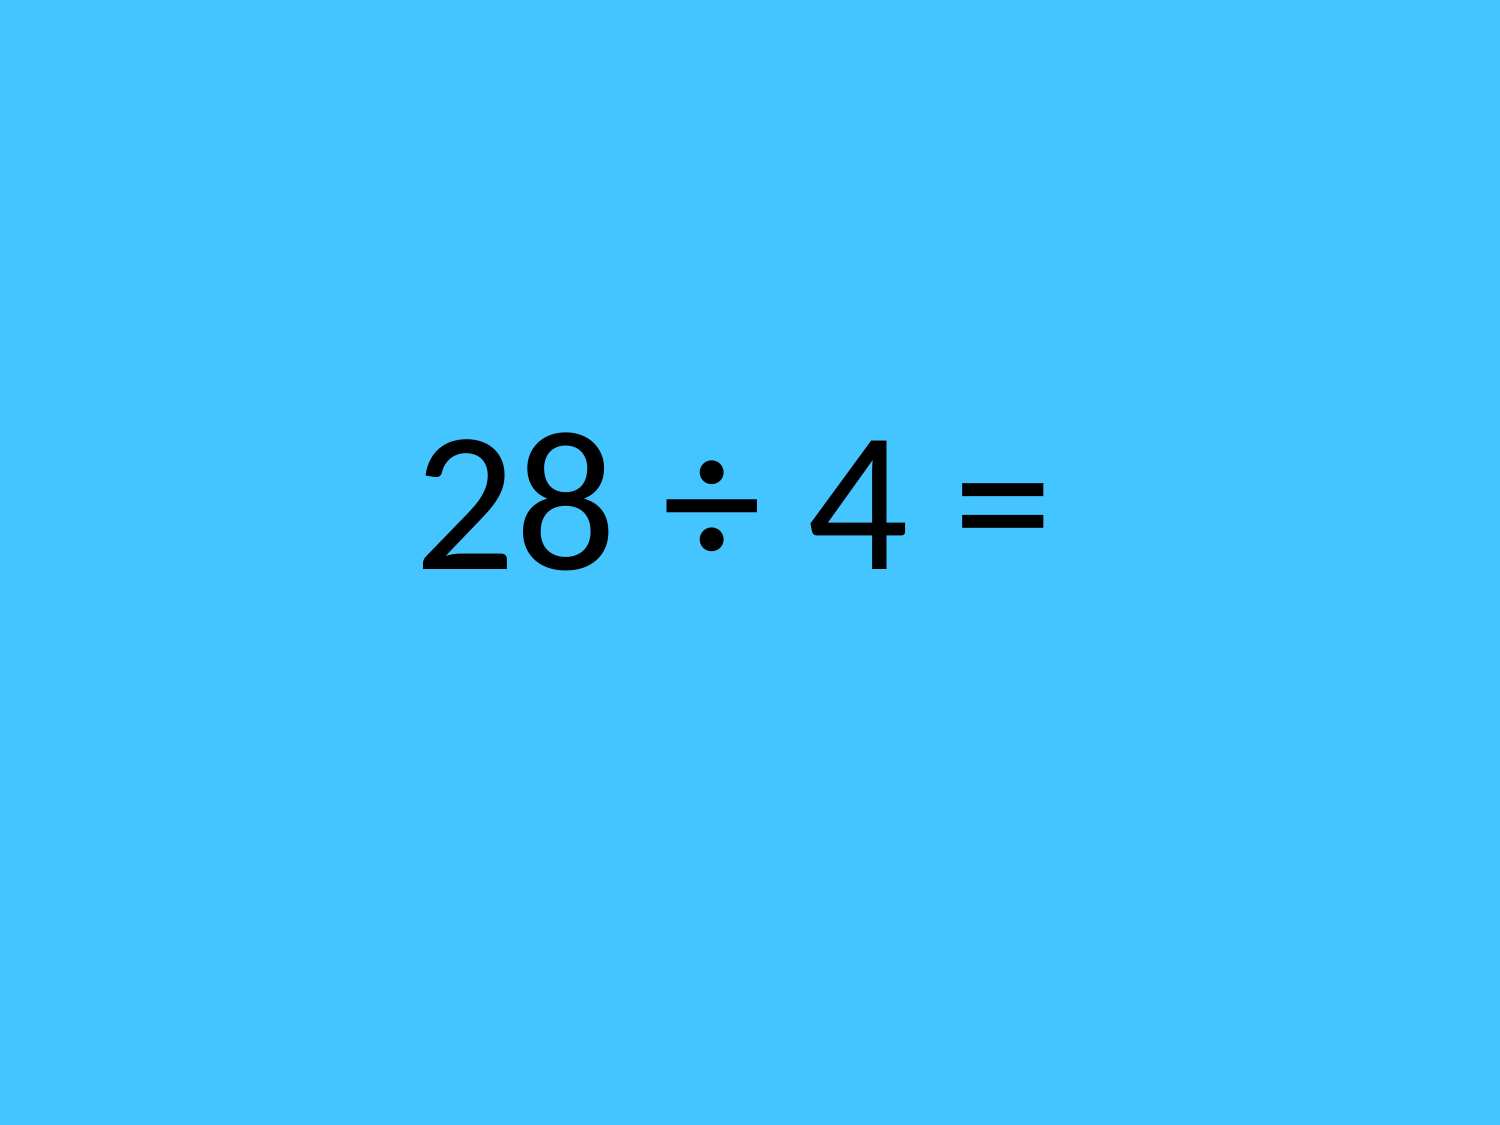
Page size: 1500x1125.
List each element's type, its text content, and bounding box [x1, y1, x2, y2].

text_box 28 ÷ 4 = [399, 362, 1138, 618]
